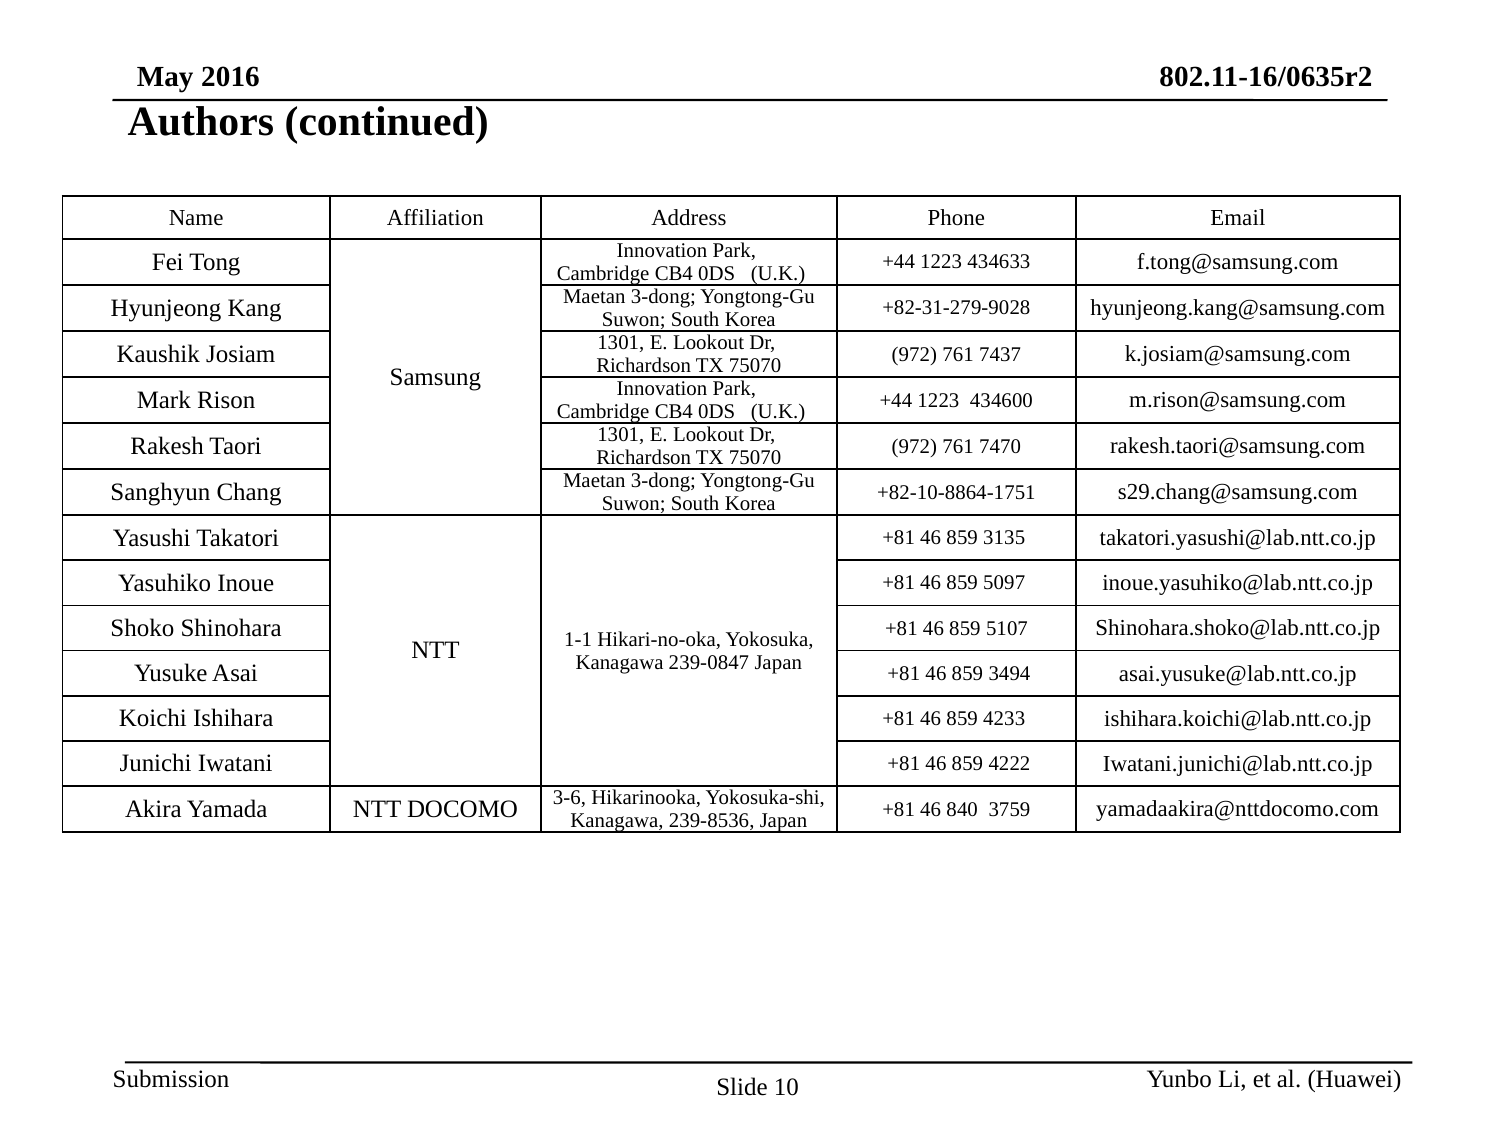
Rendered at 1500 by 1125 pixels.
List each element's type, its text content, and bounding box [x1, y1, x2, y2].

table_cell NTT [331, 516, 540, 785]
footer Yunbo Li, et al. (Huawei) [949, 1061, 1402, 1093]
table_header Name [63, 197, 329, 238]
table_cell +44 1223 434600 [838, 378, 1075, 422]
table_cell 1301, E. Lookout Dr, Richardson TX 75070 [542, 332, 836, 376]
table_header Address [542, 197, 836, 238]
table_cell Yasushi Takatori [63, 516, 329, 559]
table_cell Yasuhiko Inoue [63, 561, 329, 605]
table_cell +82-10-8864-1751 [838, 470, 1075, 514]
table_cell +82-31-279-9028 [838, 286, 1075, 330]
table_cell Maetan 3-dong; Yongtong-Gu Suwon; South Korea [542, 470, 836, 514]
table_cell 3-6, Hikarinooka, Yokosuka-shi, Kanagawa, 239-8536, Japan [542, 787, 836, 831]
table_cell takatori.yasushi@lab.ntt.co.jp [1077, 516, 1399, 559]
table_cell Rakesh Taori [63, 424, 329, 468]
table_cell s29.chang@samsung.com [1077, 470, 1399, 514]
table_cell Hyunjeong Kang [63, 286, 329, 330]
table_cell Fei Tong [63, 240, 329, 284]
table_cell +81 46 859 4233 [838, 697, 1075, 740]
table_cell hyunjeong.kang@samsung.com [1077, 286, 1399, 330]
table_cell (972) 761 7437 [838, 332, 1075, 376]
table_header Email [1077, 197, 1399, 238]
table_cell (972) 761 7470 [838, 424, 1075, 468]
table_cell Yusuke Asai [63, 651, 329, 695]
table_cell +81 46 859 3135 [838, 516, 1075, 559]
table_cell Junichi Iwatani [63, 742, 329, 785]
title Authors (continued) [112, 99, 1388, 138]
table_cell ishihara.koichi@lab.ntt.co.jp [1077, 697, 1399, 740]
table_cell 1301, E. Lookout Dr, Richardson TX 75070 [542, 424, 836, 468]
table_cell Sanghyun Chang [63, 470, 329, 514]
table_cell Shoko Shinohara [63, 606, 329, 650]
table_cell f.tong@samsung.com [1077, 240, 1399, 284]
table_cell NTT DOCOMO [331, 787, 540, 831]
table_cell Maetan 3-dong; Yongtong-Gu Suwon; South Korea [542, 286, 836, 330]
table_cell m.rison@samsung.com [1077, 378, 1399, 422]
table_cell k.josiam@samsung.com [1077, 332, 1399, 376]
table_cell Akira Yamada [63, 787, 329, 831]
table_cell Innovation Park, Cambridge CB4 0DS (U.K.) [542, 240, 836, 284]
table_cell Samsung [331, 240, 540, 514]
table_cell +44 1223 434633 [838, 240, 1075, 284]
table_cell rakesh.taori@samsung.com [1077, 424, 1399, 468]
table_cell +81 46 859 3494 [838, 651, 1075, 695]
table_cell Mark Rison [63, 378, 329, 422]
table_cell +81 46 859 4222 [838, 742, 1075, 785]
table_cell Kaushik Josiam [63, 332, 329, 376]
table_cell asai.yusuke@lab.ntt.co.jp [1077, 651, 1399, 695]
table_header Phone [838, 197, 1075, 238]
table_cell +81 46 840 3759 [838, 787, 1075, 831]
table_cell 1-1 Hikari-no-oka, Yokosuka, Kanagawa 239-0847 Japan [542, 516, 836, 785]
table_cell +81 46 859 5107 [838, 606, 1075, 650]
table_cell Innovation Park, Cambridge CB4 0DS (U.K.) [542, 378, 836, 422]
table_cell yamadaakira@nttdocomo.com [1077, 787, 1399, 831]
slide_number Slide 10 [713, 1069, 802, 1101]
table_cell +81 46 859 5097 [838, 561, 1075, 605]
table_cell Koichi Ishihara [63, 697, 329, 740]
table_cell Iwatani.junichi@lab.ntt.co.jp [1077, 742, 1399, 785]
table_cell inoue.yasuhiko@lab.ntt.co.jp [1077, 561, 1399, 605]
table_cell Shinohara.shoko@lab.ntt.co.jp [1077, 606, 1399, 650]
table_header Affiliation [331, 197, 540, 238]
